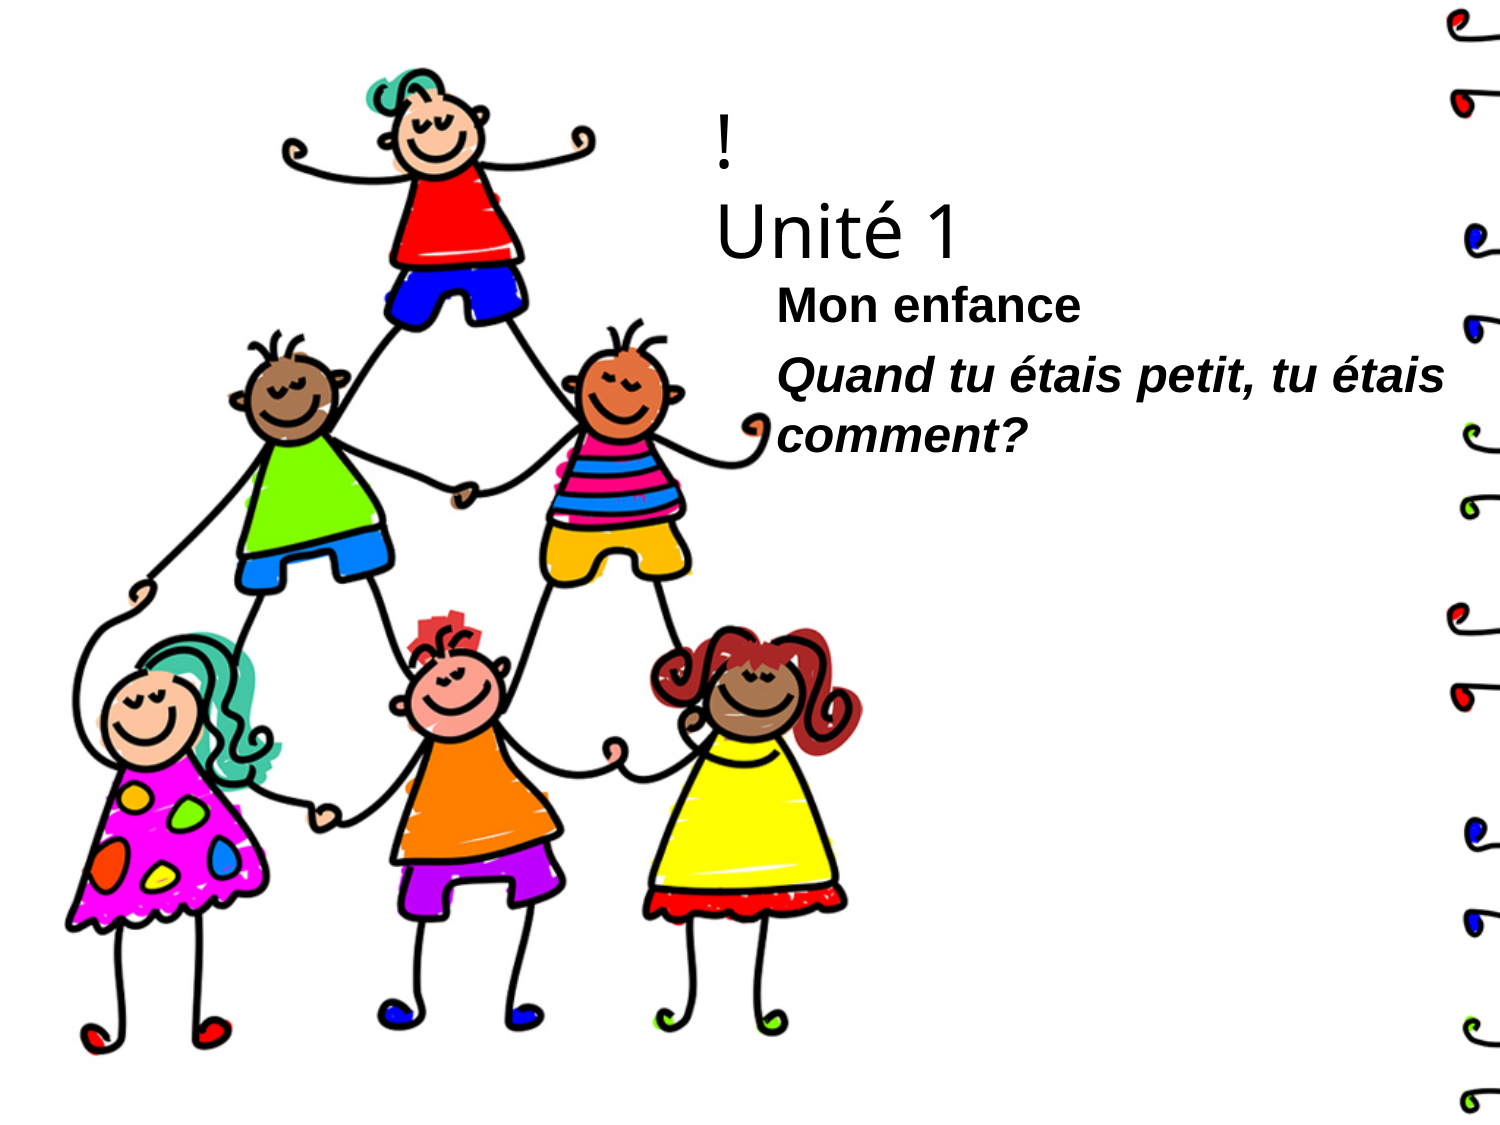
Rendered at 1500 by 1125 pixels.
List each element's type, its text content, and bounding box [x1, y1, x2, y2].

picture [0, 0, 1500, 1125]
title ! Unité 1 [699, 28, 1463, 338]
subtitle Mon enfance Quand tu étais petit, tu étais comment? [761, 264, 1463, 486]
